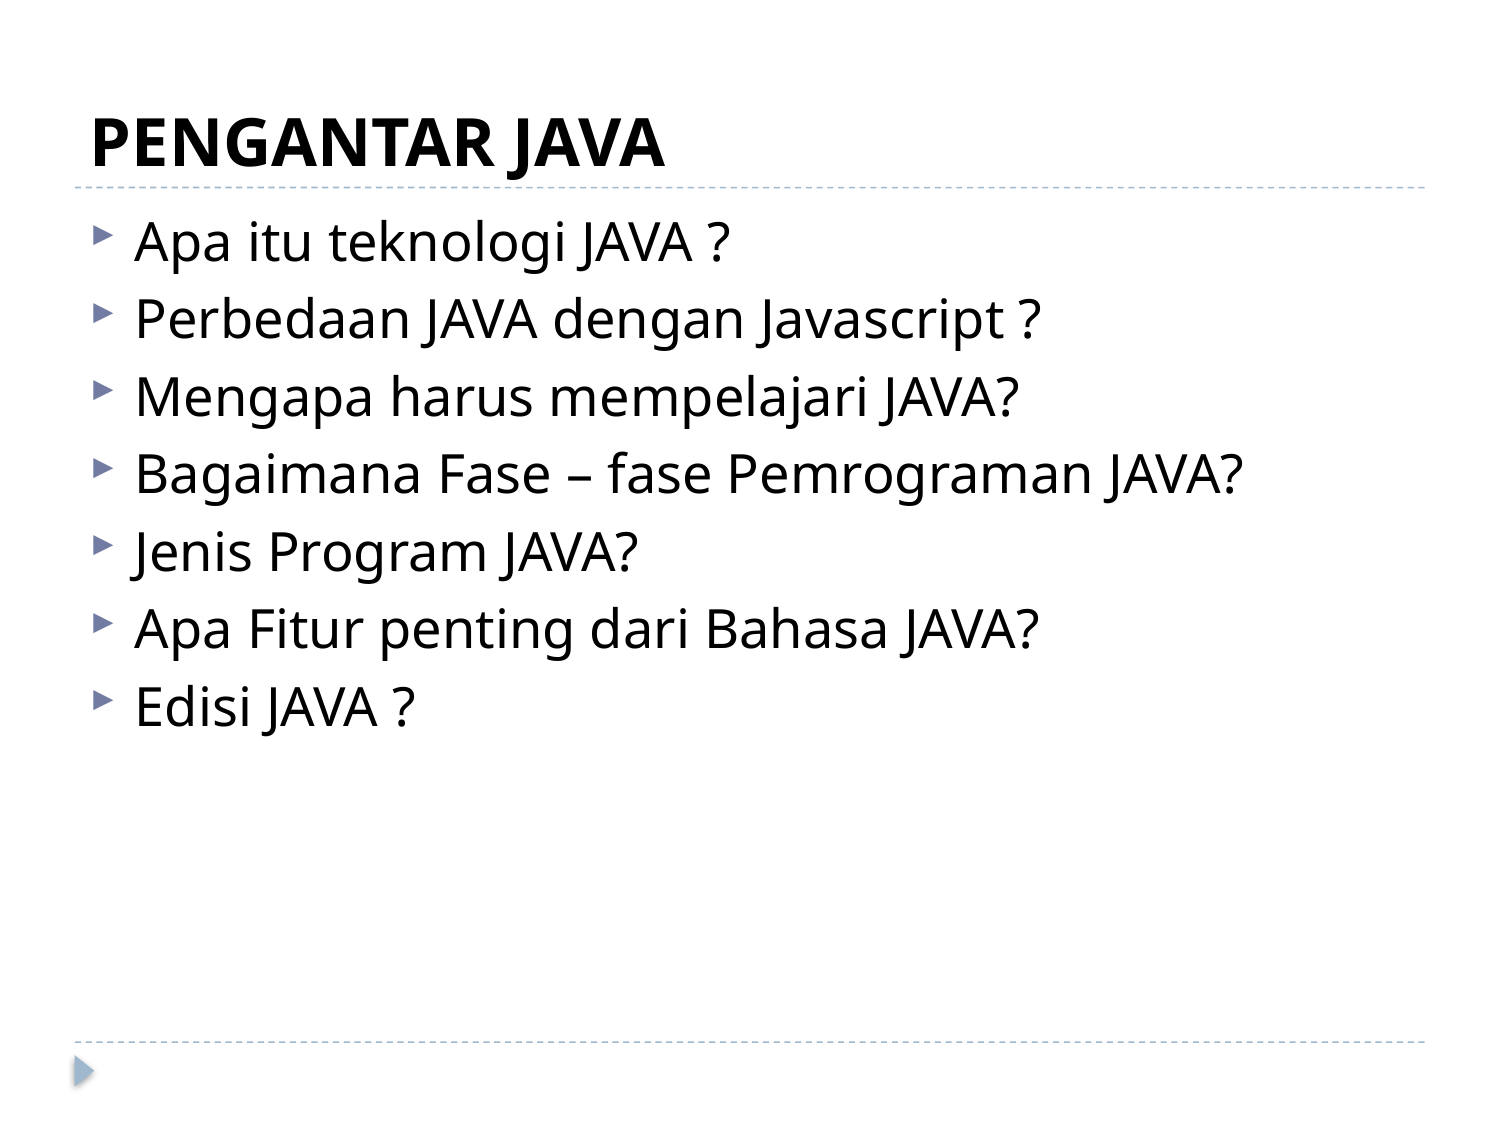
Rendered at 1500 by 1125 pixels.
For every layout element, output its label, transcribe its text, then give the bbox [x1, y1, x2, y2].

list Apa itu teknologi JAVA ? Perbedaan JAVA dengan Javascript ? Mengapa harus mempelajari JAVA? Bagaimana Fase – fase Pemrograman JAVA? Jenis Program JAVA? Apa Fitur penting dari Bahasa JAVA? Edisi JAVA ? [75, 200, 1425, 1010]
title PENGANTAR JAVA [75, 24, 1425, 188]
